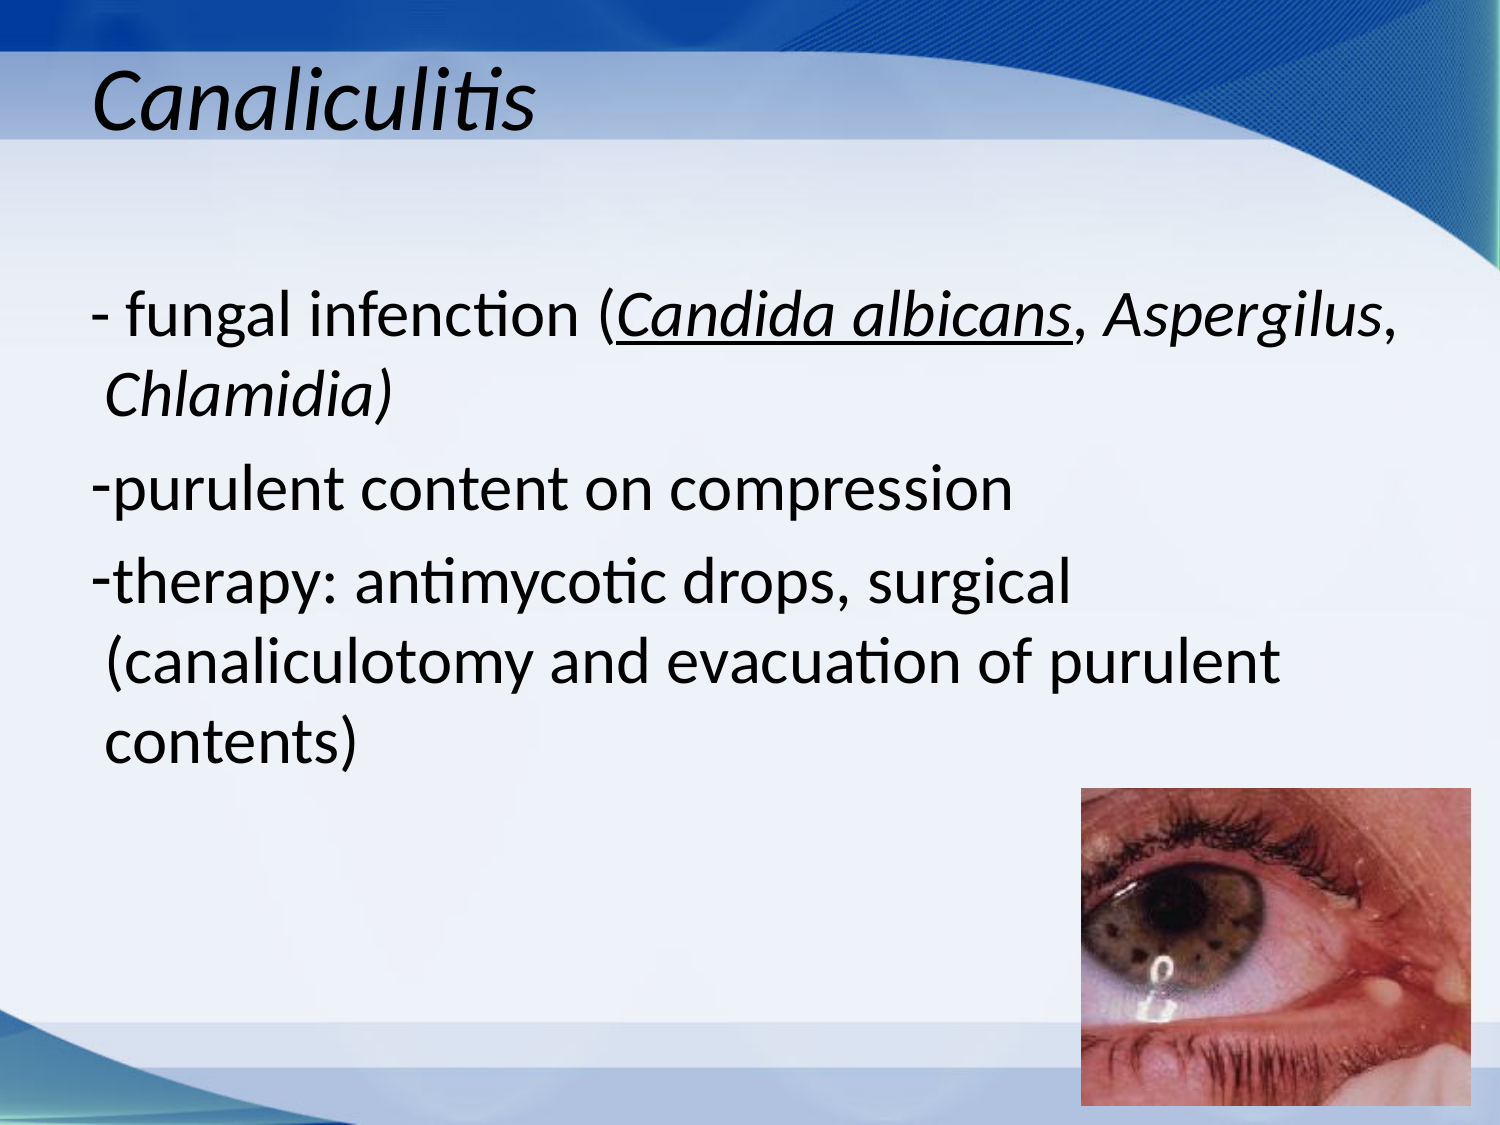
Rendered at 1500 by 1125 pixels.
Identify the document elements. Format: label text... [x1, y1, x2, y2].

list - fungal infenction (Candida albicans, Aspergilus, Chlamidia) purulent content on compression therapy: antimycotic drops, surgical (canaliculotomy and evacuation of purulent contents) [75, 262, 1425, 1005]
title Canaliculitis [76, 0, 1427, 188]
picture [0, 0, 1500, 1125]
